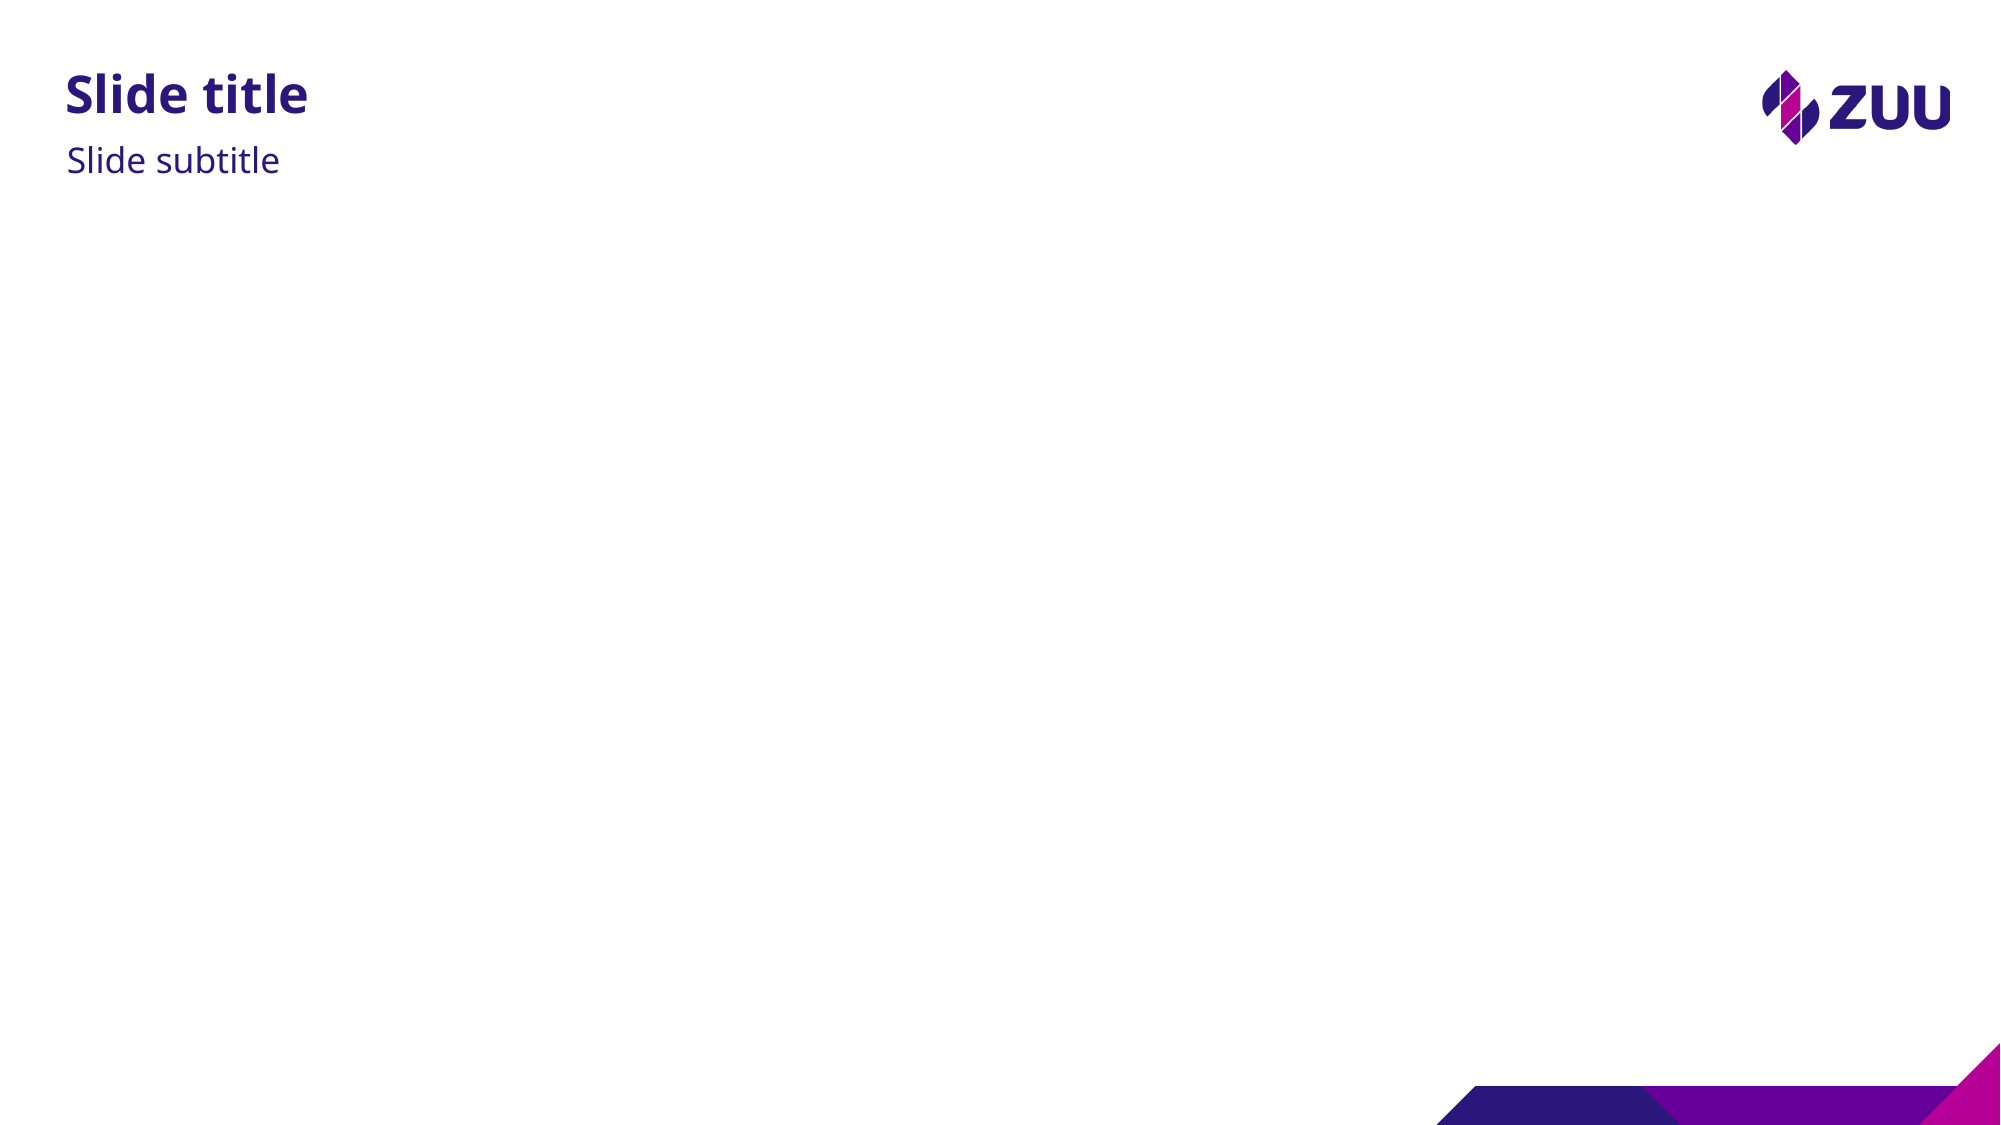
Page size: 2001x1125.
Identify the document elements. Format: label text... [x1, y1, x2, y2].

slide_number 10 [1500, 1042, 1950, 1103]
title Slide title [50, 50, 1950, 145]
subtitle Slide subtitle [52, 128, 1950, 197]
